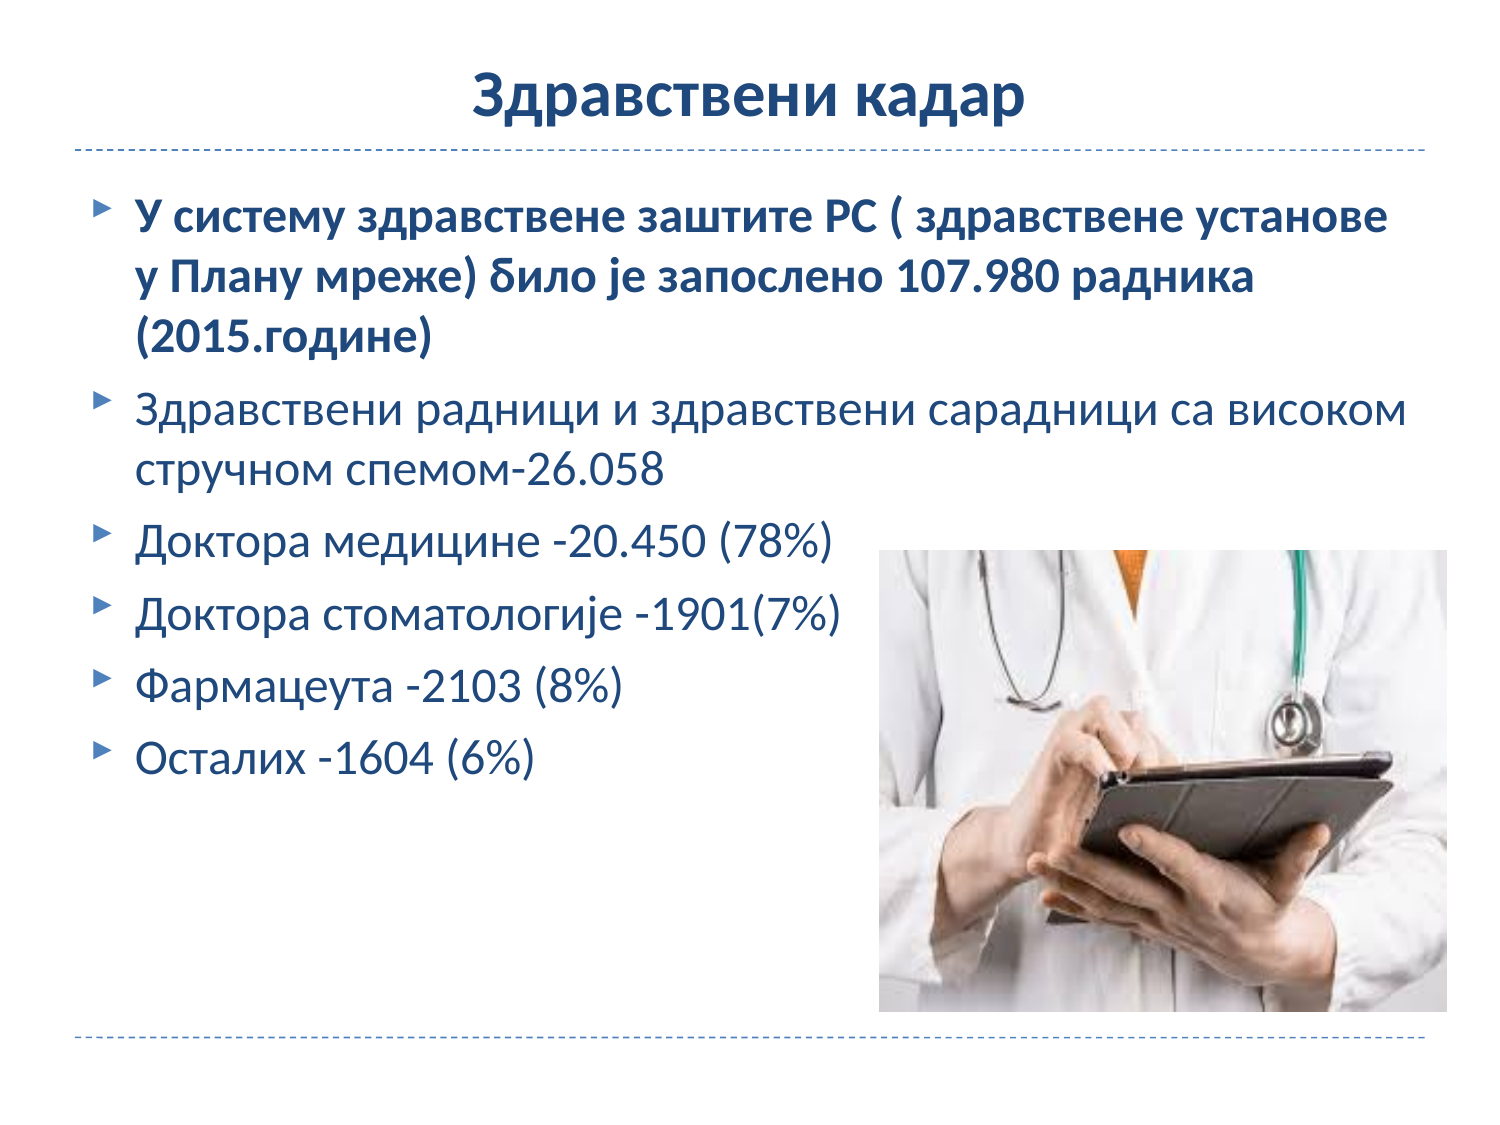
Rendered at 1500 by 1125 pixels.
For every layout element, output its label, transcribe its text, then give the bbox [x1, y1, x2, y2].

picture [879, 550, 1448, 1012]
list У систему здравствене заштите РС ( здравствене установе у Плану мреже) било је запослено 107.980 радника (2015.године) Здравствени радници и здравствени сарадници са високом стручном спемом-26.058 Доктора медицине -20.450 (78%) Доктора стоматологије -1901(7%) Фармацеута -2103 (8%) Осталих -1604 (6%) [74, 174, 1426, 1038]
title Здравствени кадар [74, 12, 1426, 138]
